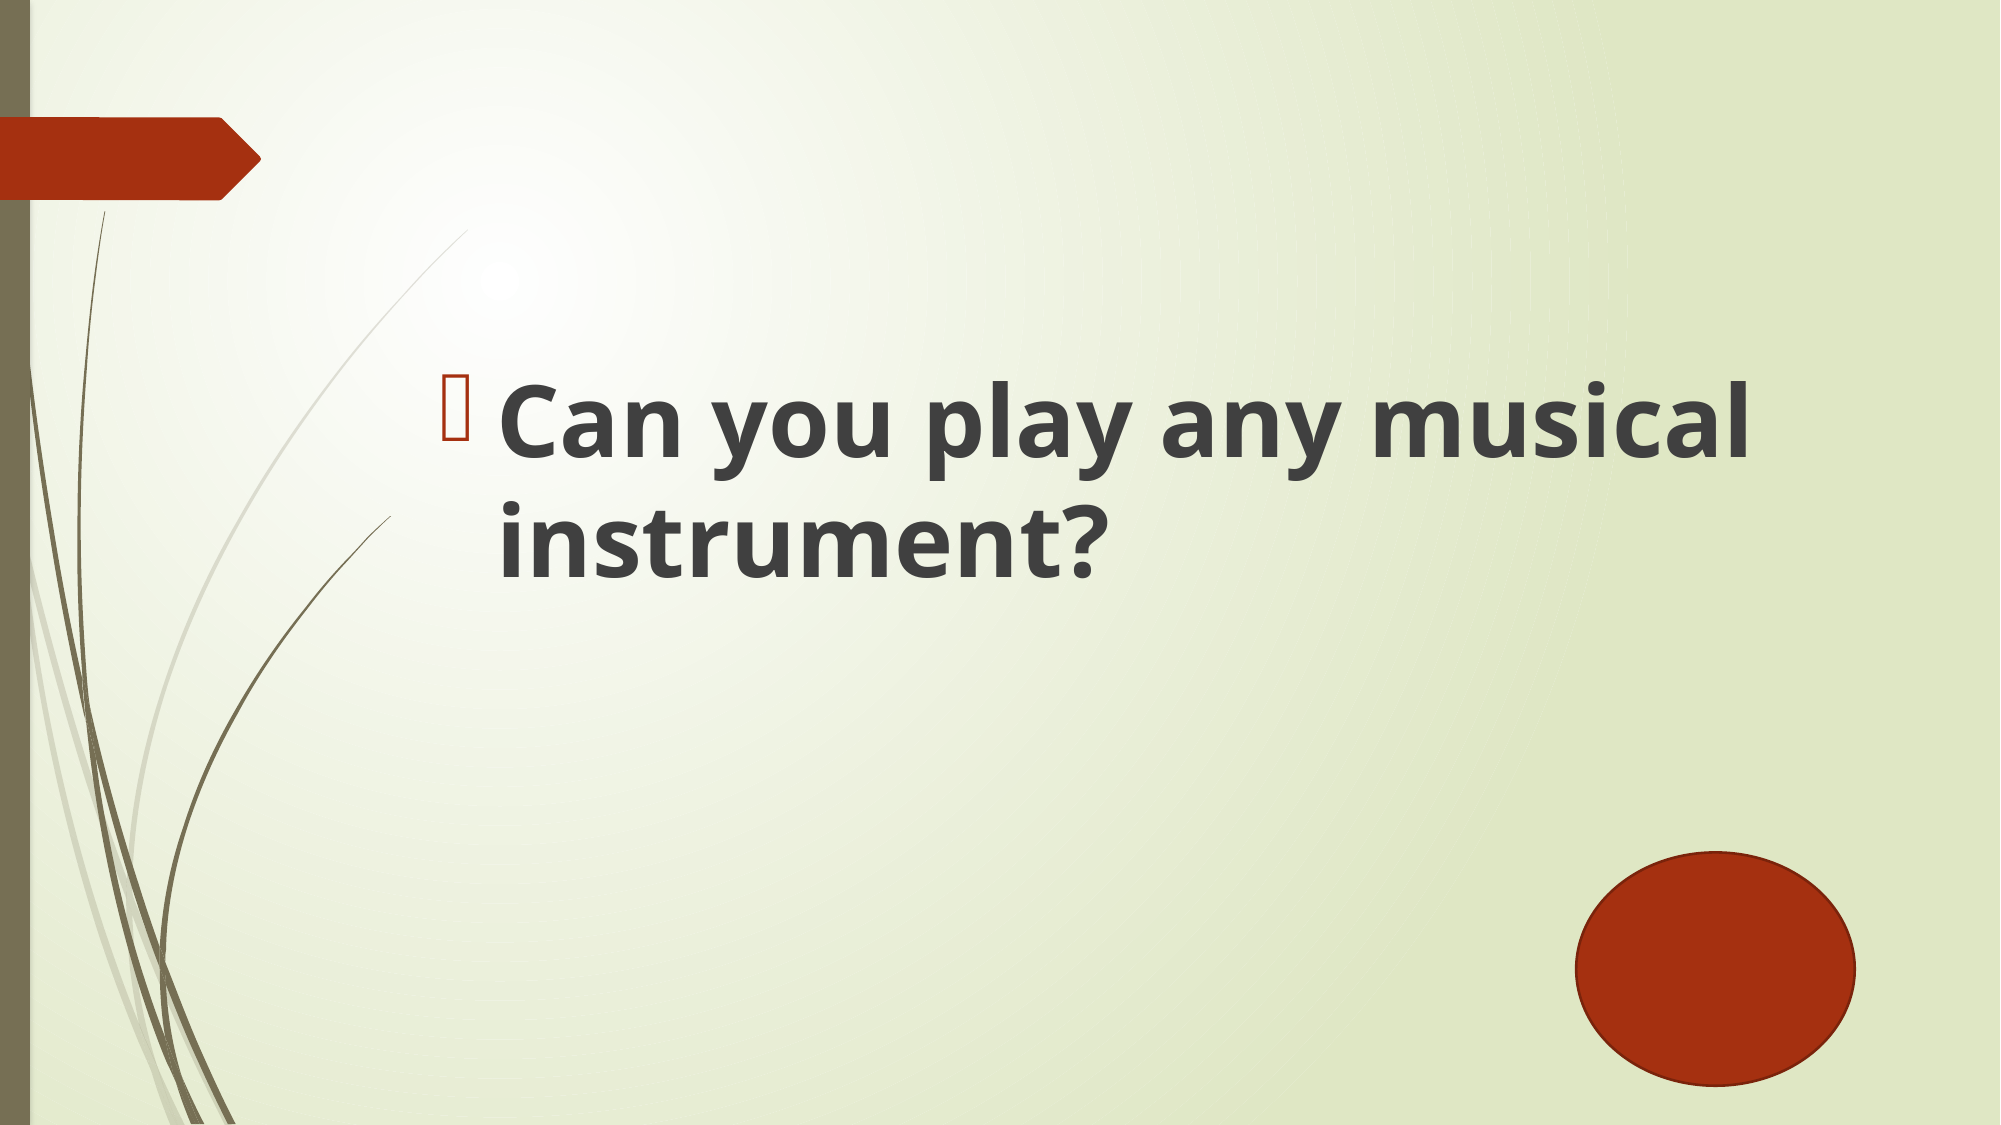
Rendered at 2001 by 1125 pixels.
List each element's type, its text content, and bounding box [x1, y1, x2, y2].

list Can you play any musical instrument? [424, 350, 1888, 970]
text_box [1574, 851, 1857, 1088]
